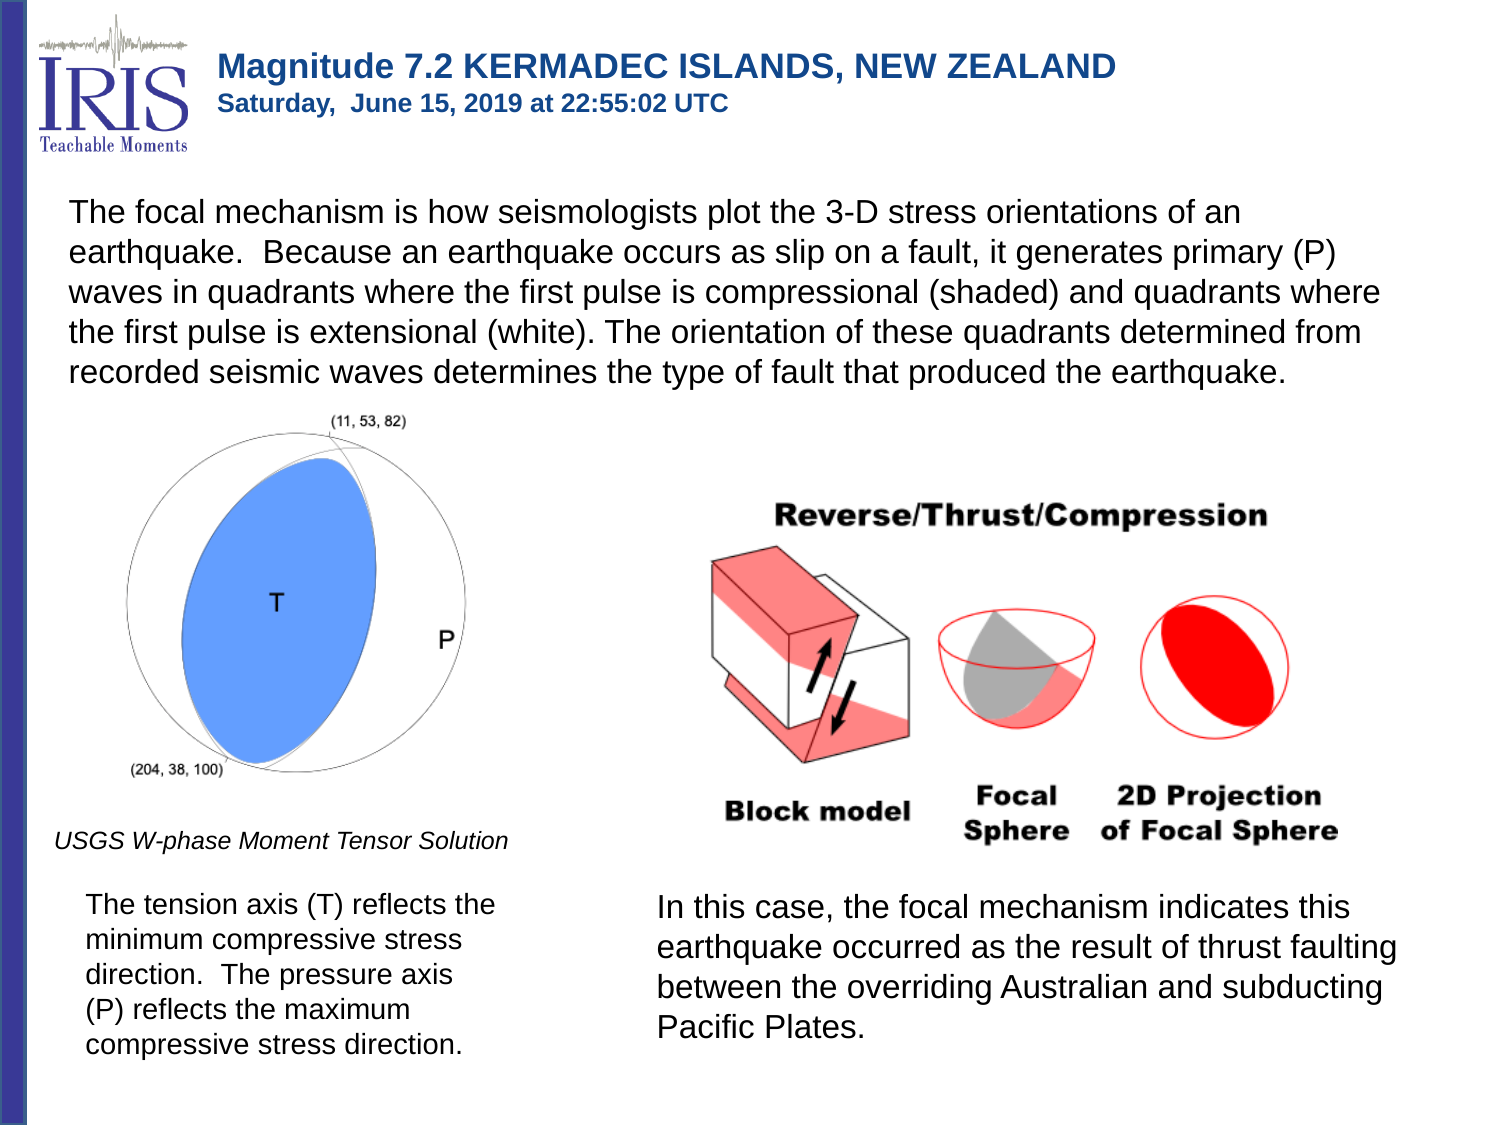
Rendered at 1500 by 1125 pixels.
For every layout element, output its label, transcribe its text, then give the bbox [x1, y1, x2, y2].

picture [113, 405, 476, 782]
picture [39, 12, 188, 165]
text_box The focal mechanism is how seismologists plot the 3-D stress orientations of an earthquake. Because an earthquake occurs as slip on a fault, it generates primary (P) waves in quadrants where the first pulse is compressional (shaded) and quadrants where the first pulse is extensional (white). The orientation of these quadrants determined from recorded seismic waves determines the type of fault that produced the earthquake. [53, 182, 1438, 398]
text_box The tension axis (T) reflects the minimum compressive stress direction. The pressure axis (P) reflects the maximum compressive stress direction. [70, 877, 513, 1068]
text_box [0, 0, 27, 1125]
picture [637, 476, 1338, 861]
text_box USGS W-phase Moment Tensor Solution [39, 817, 533, 862]
text_box In this case, the focal mechanism indicates this earthquake occurred as the result of thrust faulting between the overriding Australian and subducting Pacific Plates. [641, 877, 1430, 1053]
text_box Magnitude 7.2 KERMADEC ISLANDS, NEW ZEALAND Saturday, June 15, 2019 at 22:55:02 UTC [202, 0, 1499, 125]
